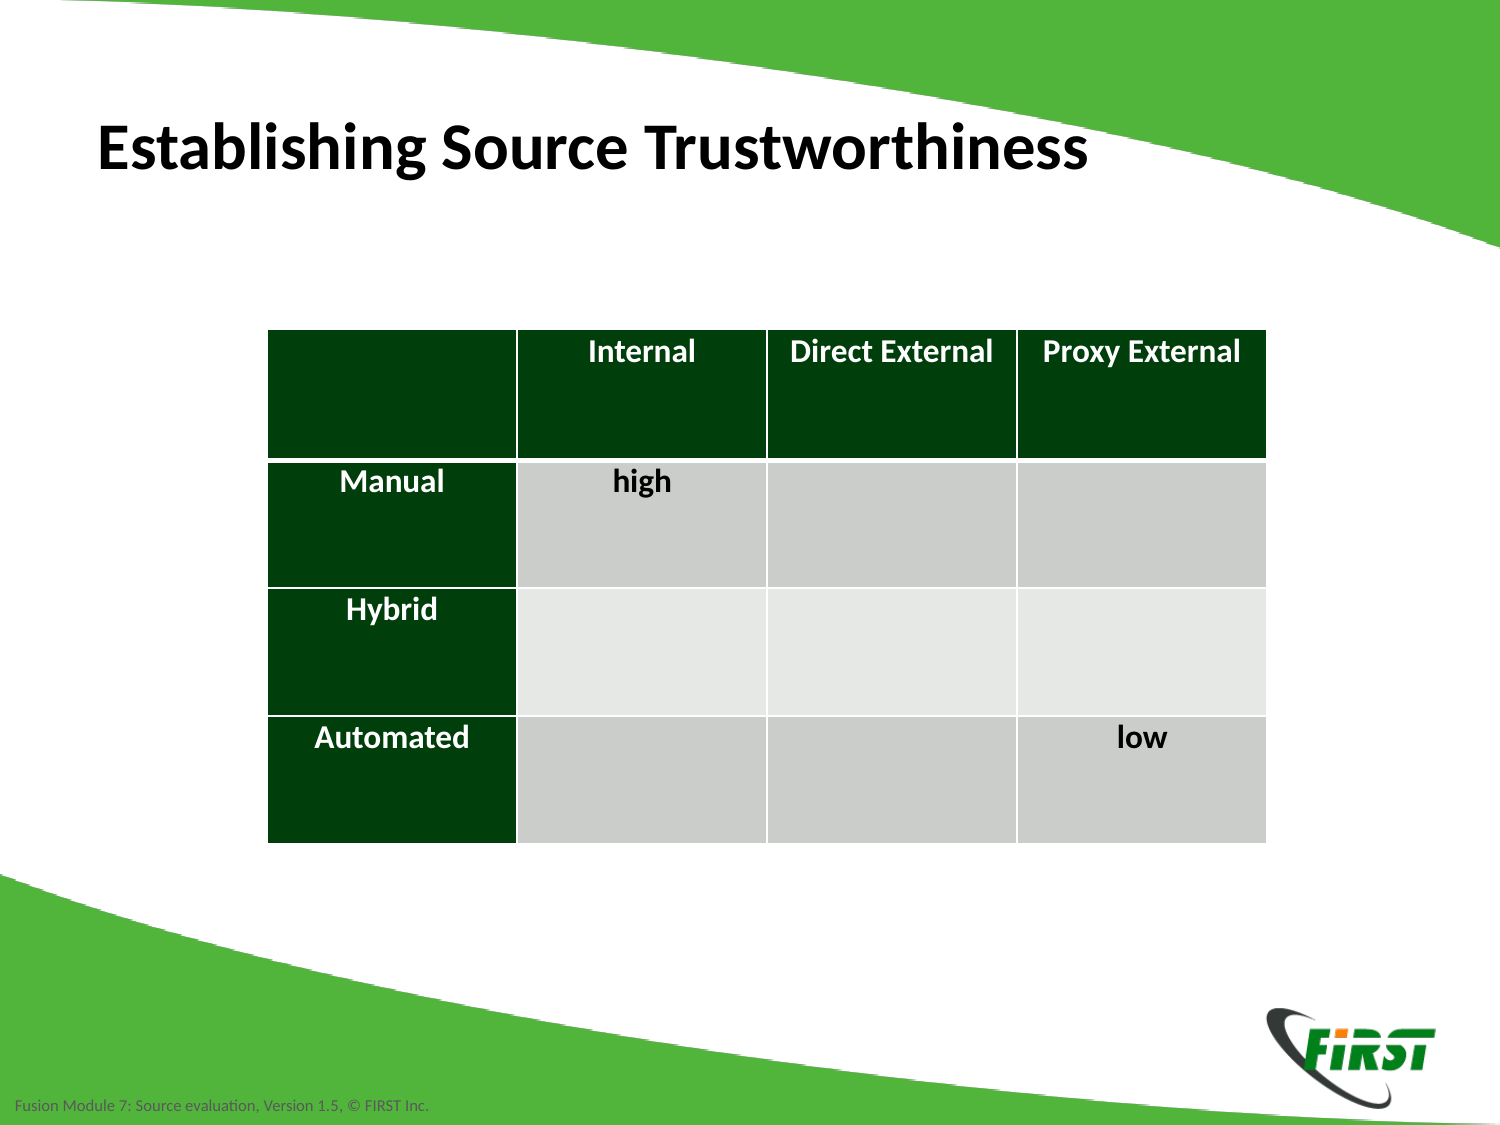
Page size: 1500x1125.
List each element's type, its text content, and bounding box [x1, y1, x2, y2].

table_cell [768, 717, 1016, 843]
table_cell Hybrid [268, 589, 516, 715]
table_cell low [1018, 717, 1266, 843]
table_cell [518, 717, 766, 843]
table_header Direct External [768, 330, 1016, 458]
table_cell [768, 463, 1016, 587]
table_cell [1018, 463, 1266, 587]
table_cell [1018, 589, 1266, 715]
table_header Internal [518, 330, 766, 458]
table_cell high [518, 463, 766, 587]
text_box Establishing Source Trustworthiness [83, 76, 1444, 221]
table_cell [518, 589, 766, 715]
table_cell Automated [268, 717, 516, 843]
table_cell [768, 589, 1016, 715]
table_header [268, 330, 516, 458]
picture [0, 0, 1500, 1125]
table_cell Manual [268, 463, 516, 587]
table_header Proxy External [1018, 330, 1266, 458]
